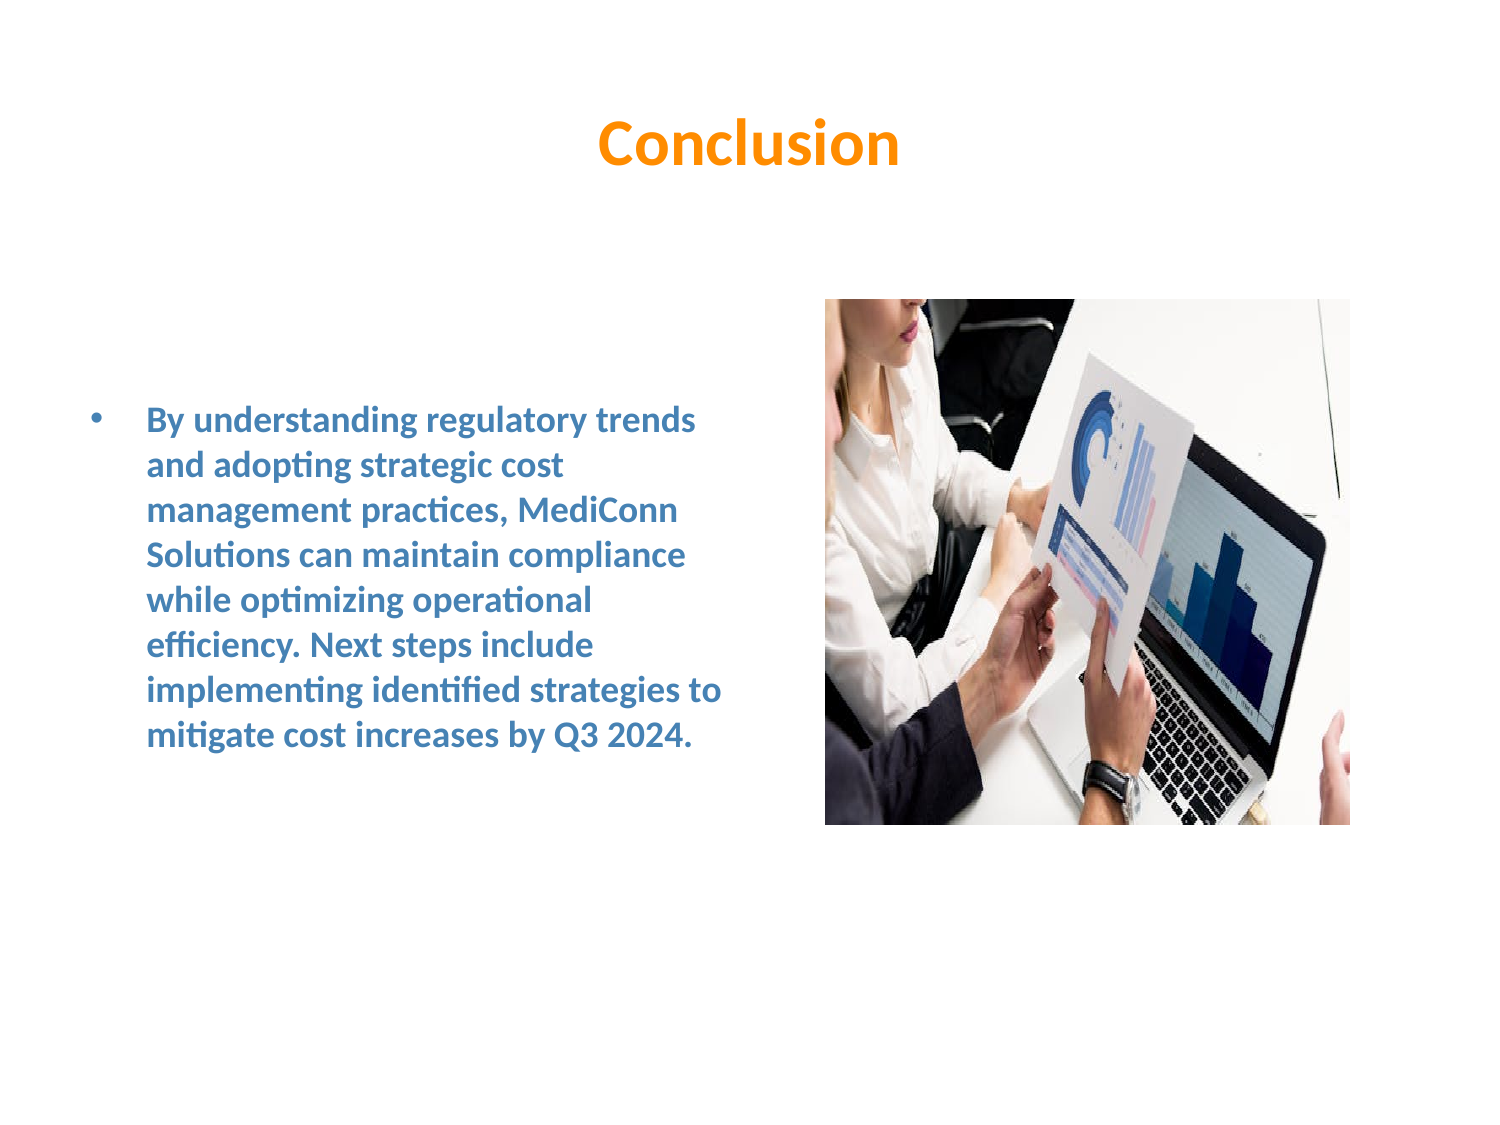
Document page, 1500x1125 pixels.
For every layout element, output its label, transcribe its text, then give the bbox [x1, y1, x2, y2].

picture [824, 299, 1351, 826]
list By understanding regulatory trends and adopting strategic cost management practices, MediConn Solutions can maintain compliance while optimizing operational efficiency. Next steps include implementing identified strategies to mitigate cost increases by Q3 2024. [75, 299, 750, 900]
title Conclusion [75, 45, 1425, 233]
